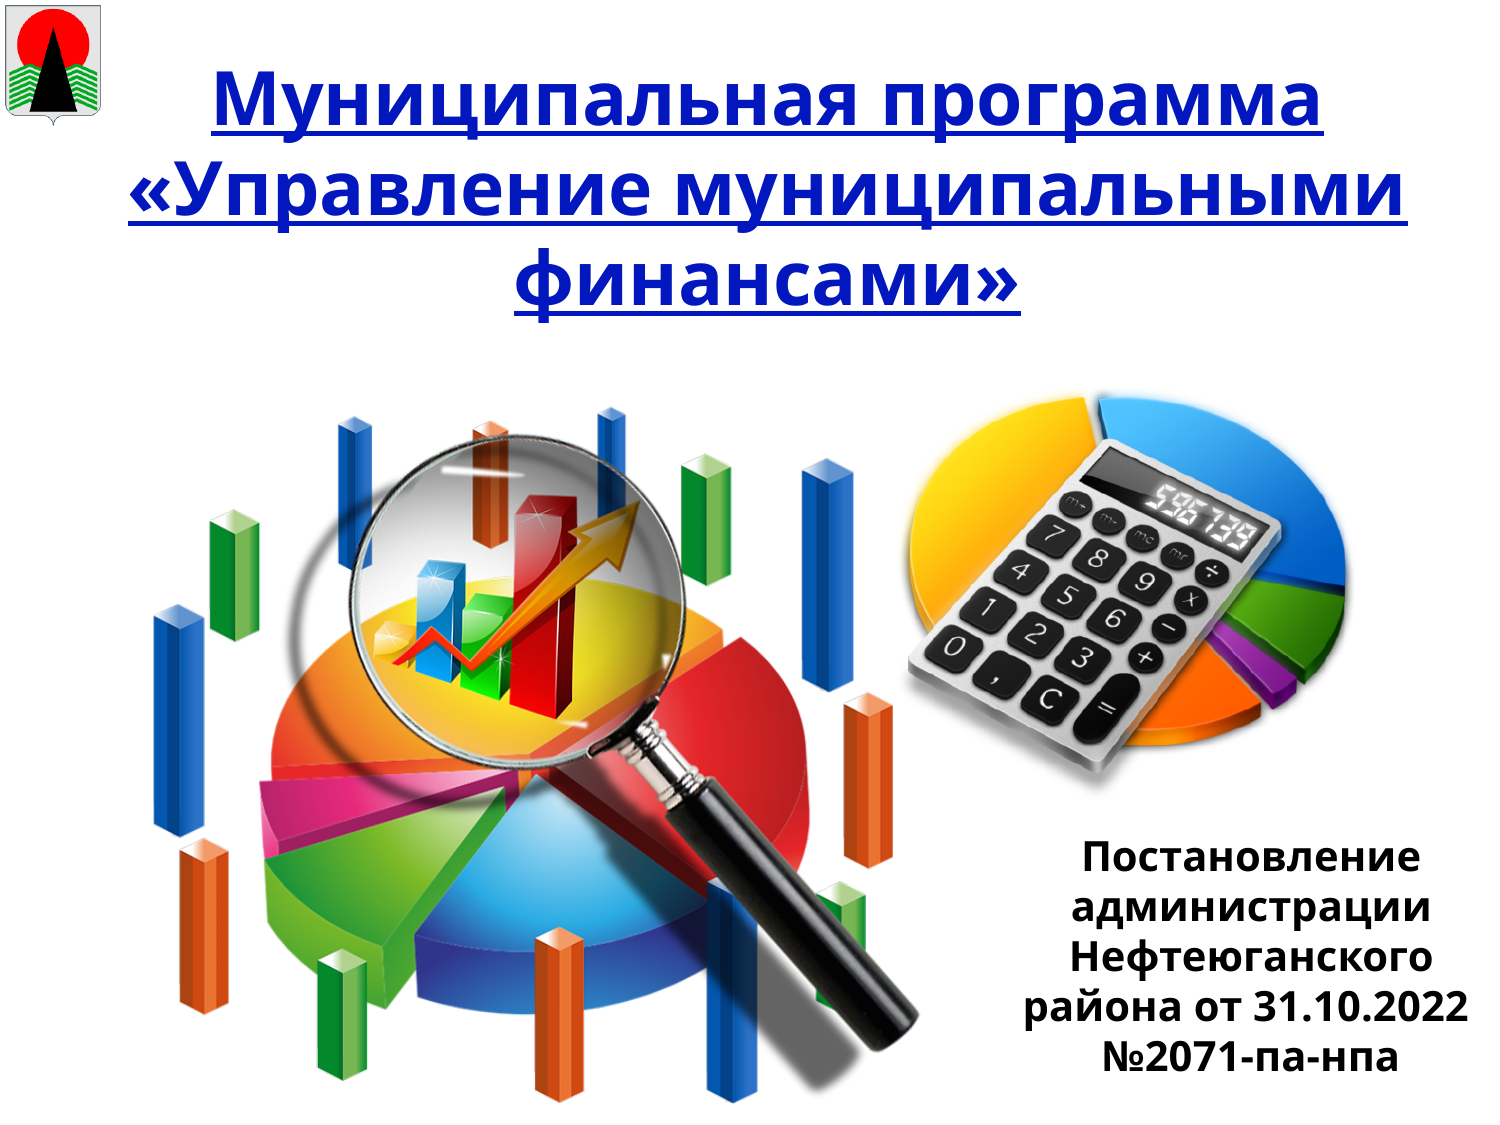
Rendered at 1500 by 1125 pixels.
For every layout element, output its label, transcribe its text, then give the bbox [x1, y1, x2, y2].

picture [5, 4, 101, 126]
text_box Муниципальная программа «Управление муниципальными финансами» [112, 42, 1423, 328]
picture [29, 314, 1363, 1115]
text_box Постановление администрации Нефтеюганского района от 31.10.2022 №2071-па-нпа [1002, 822, 1500, 1088]
